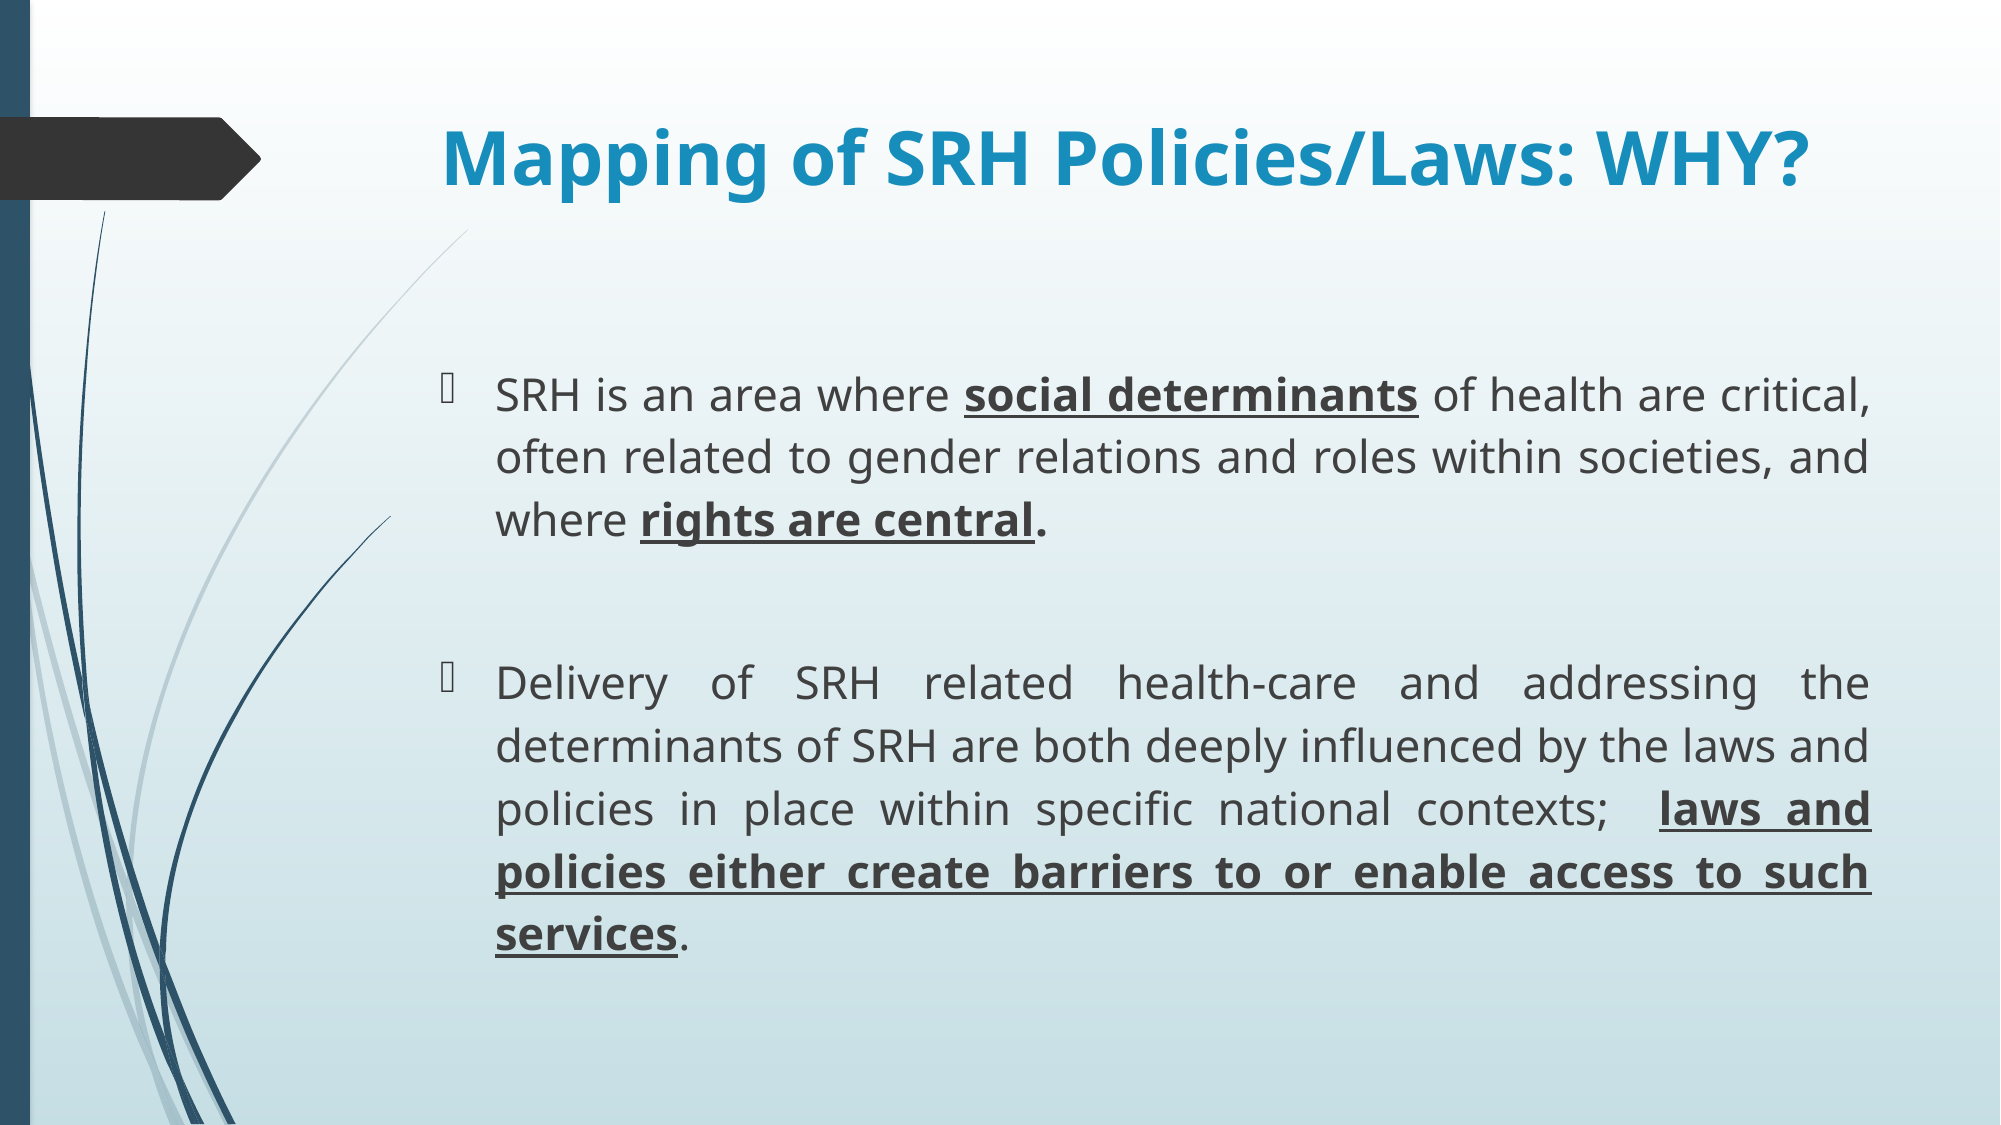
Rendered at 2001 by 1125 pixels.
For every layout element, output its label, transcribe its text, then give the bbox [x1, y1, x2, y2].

title Mapping of SRH Policies/Laws: WHY? [425, 102, 1888, 313]
list SRH is an area where social determinants of health are critical, often related to gender relations and roles within societies, and where rights are central. Delivery of SRH related health-care and addressing the determinants of SRH are both deeply influenced by the laws and policies in place within specific national contexts; laws and policies either create barriers to or enable access to such services. [424, 350, 1888, 970]
